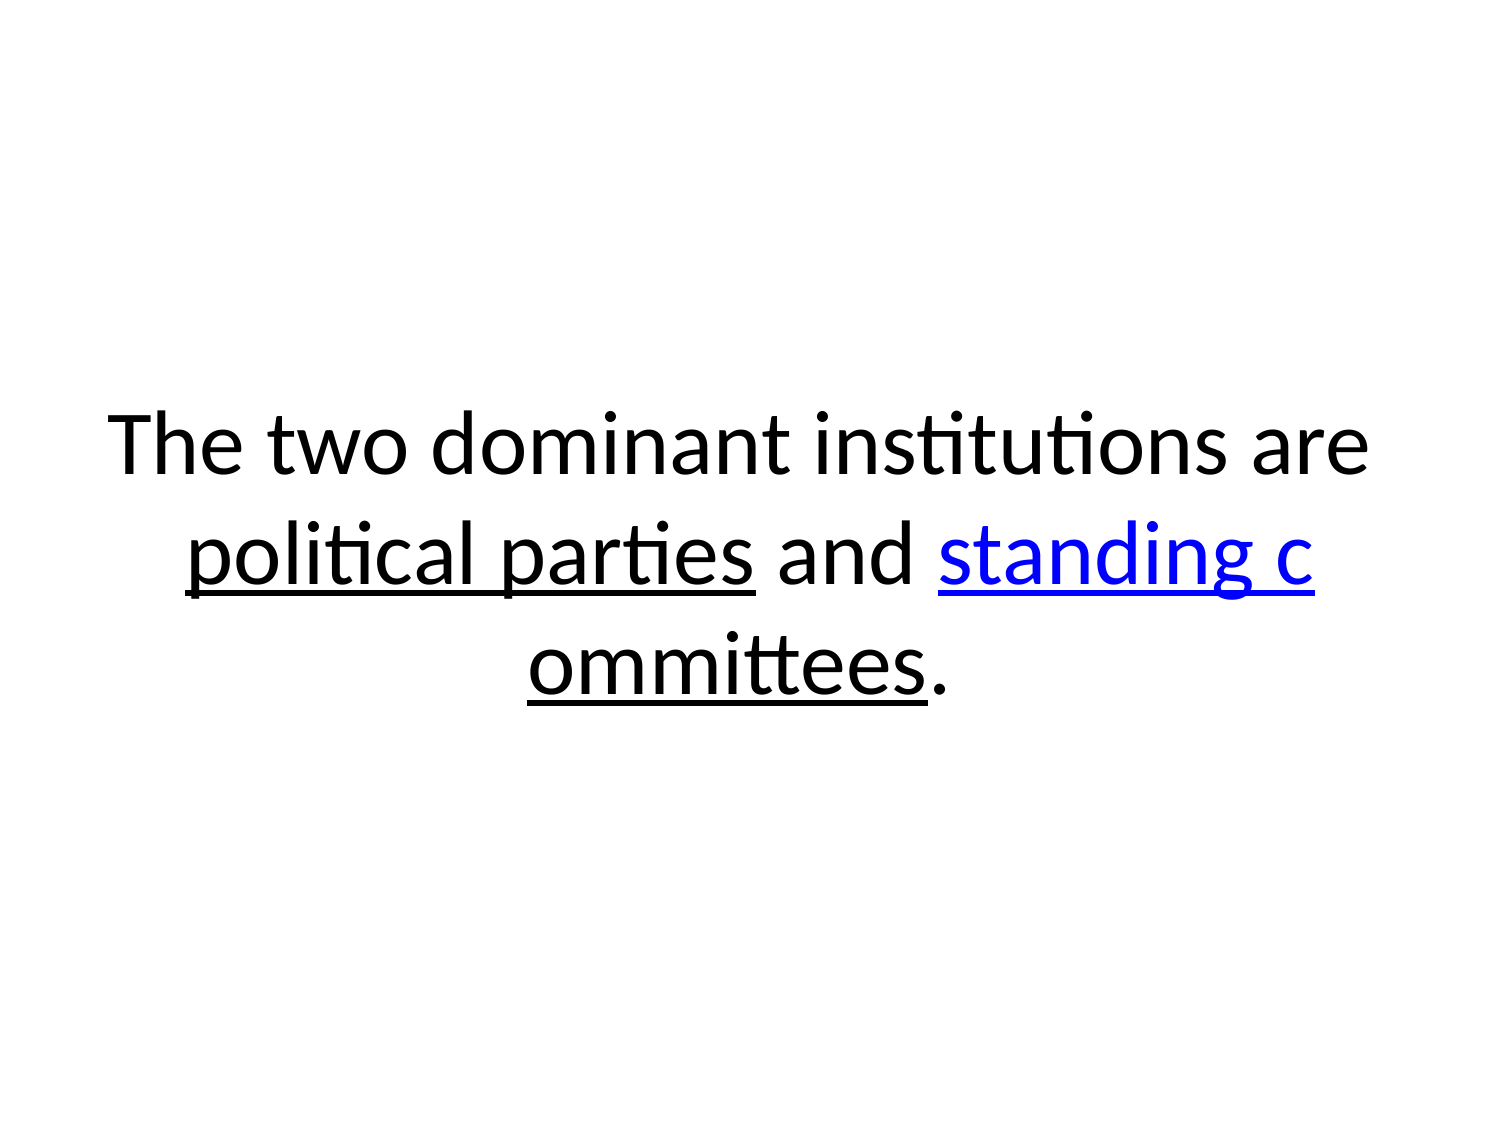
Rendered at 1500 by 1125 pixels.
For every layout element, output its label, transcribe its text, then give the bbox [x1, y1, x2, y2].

title The two dominant institutions are political parties and standing committees. [74, 44, 1426, 1051]
